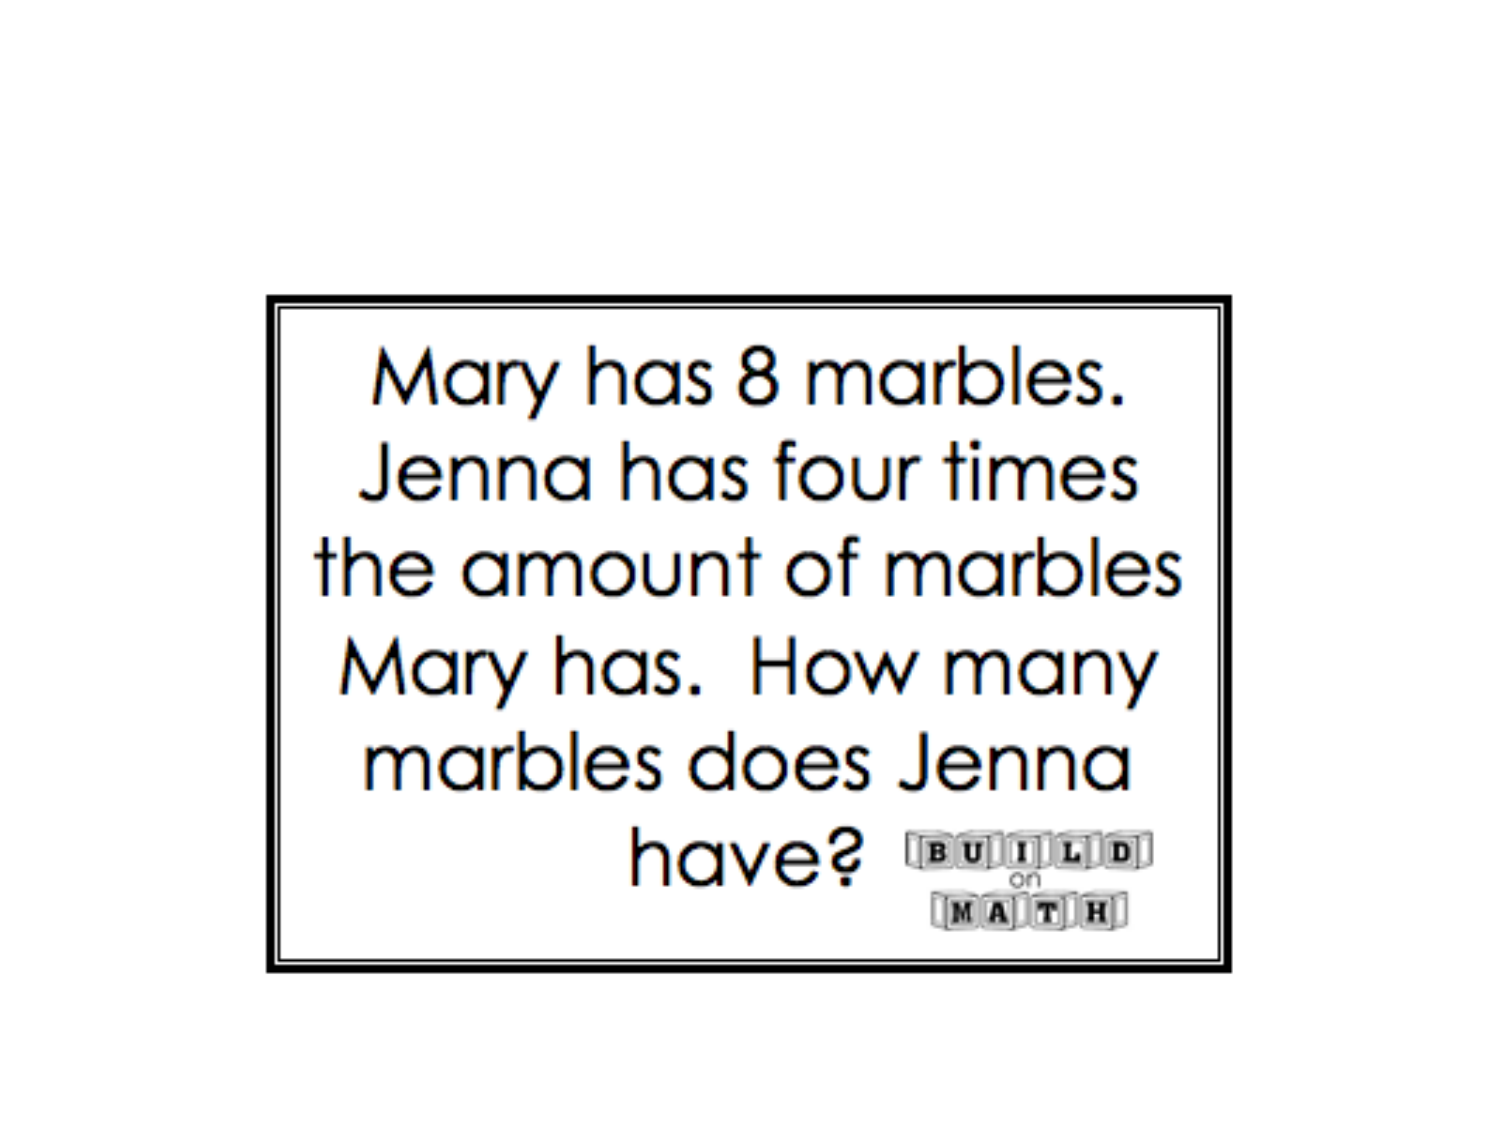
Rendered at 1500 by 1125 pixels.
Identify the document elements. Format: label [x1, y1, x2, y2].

list [74, 262, 1426, 1006]
